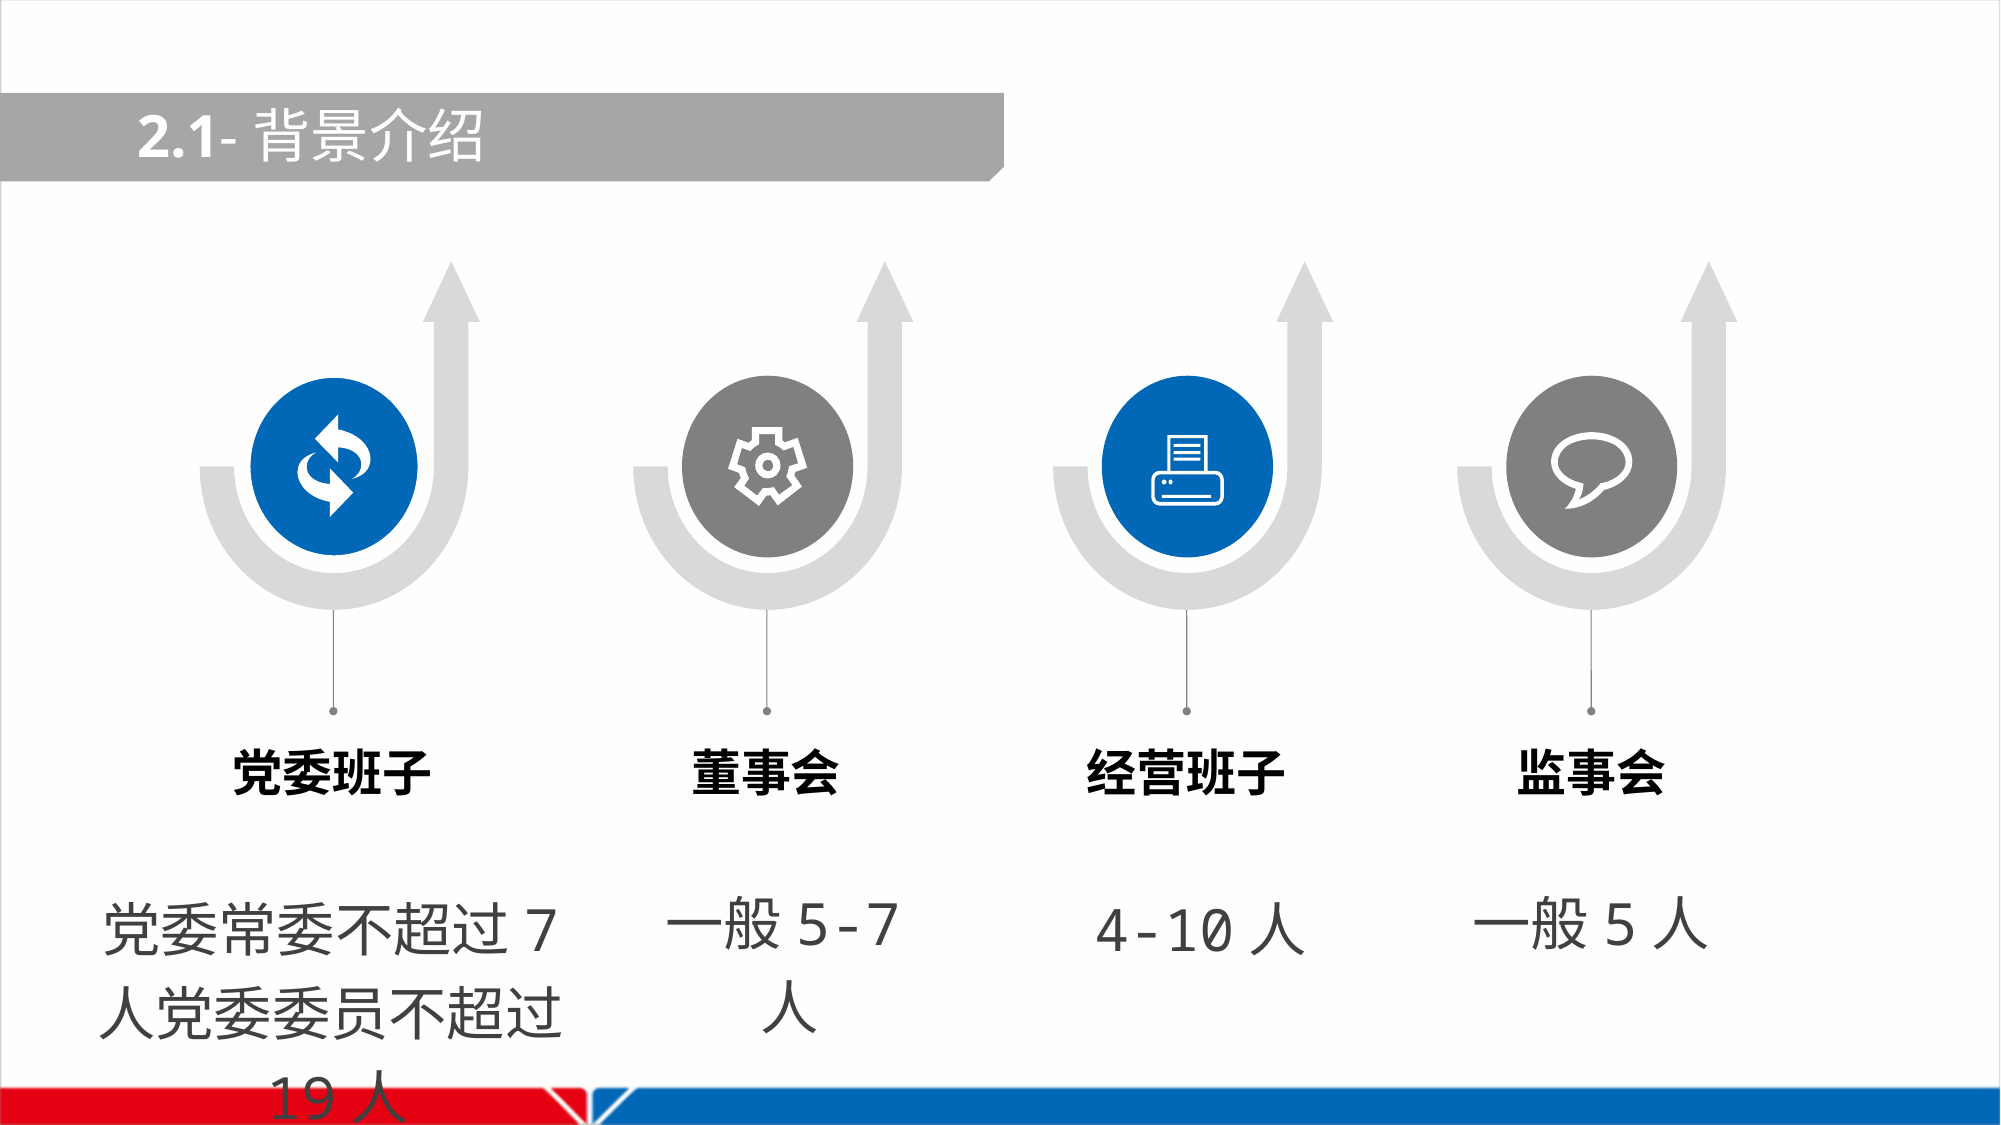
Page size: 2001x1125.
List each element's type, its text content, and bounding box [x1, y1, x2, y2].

text_box 4-10人 [1028, 872, 1373, 971]
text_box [184, 261, 1739, 802]
picture [0, 0, 2001, 1125]
text_box 党委常委不超过7人党委委员不超过19人 [59, 872, 616, 1125]
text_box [0, 29, 2000, 248]
text_box 一般5-7人 [633, 865, 947, 1049]
text_box 一般5人 [1434, 865, 1748, 965]
